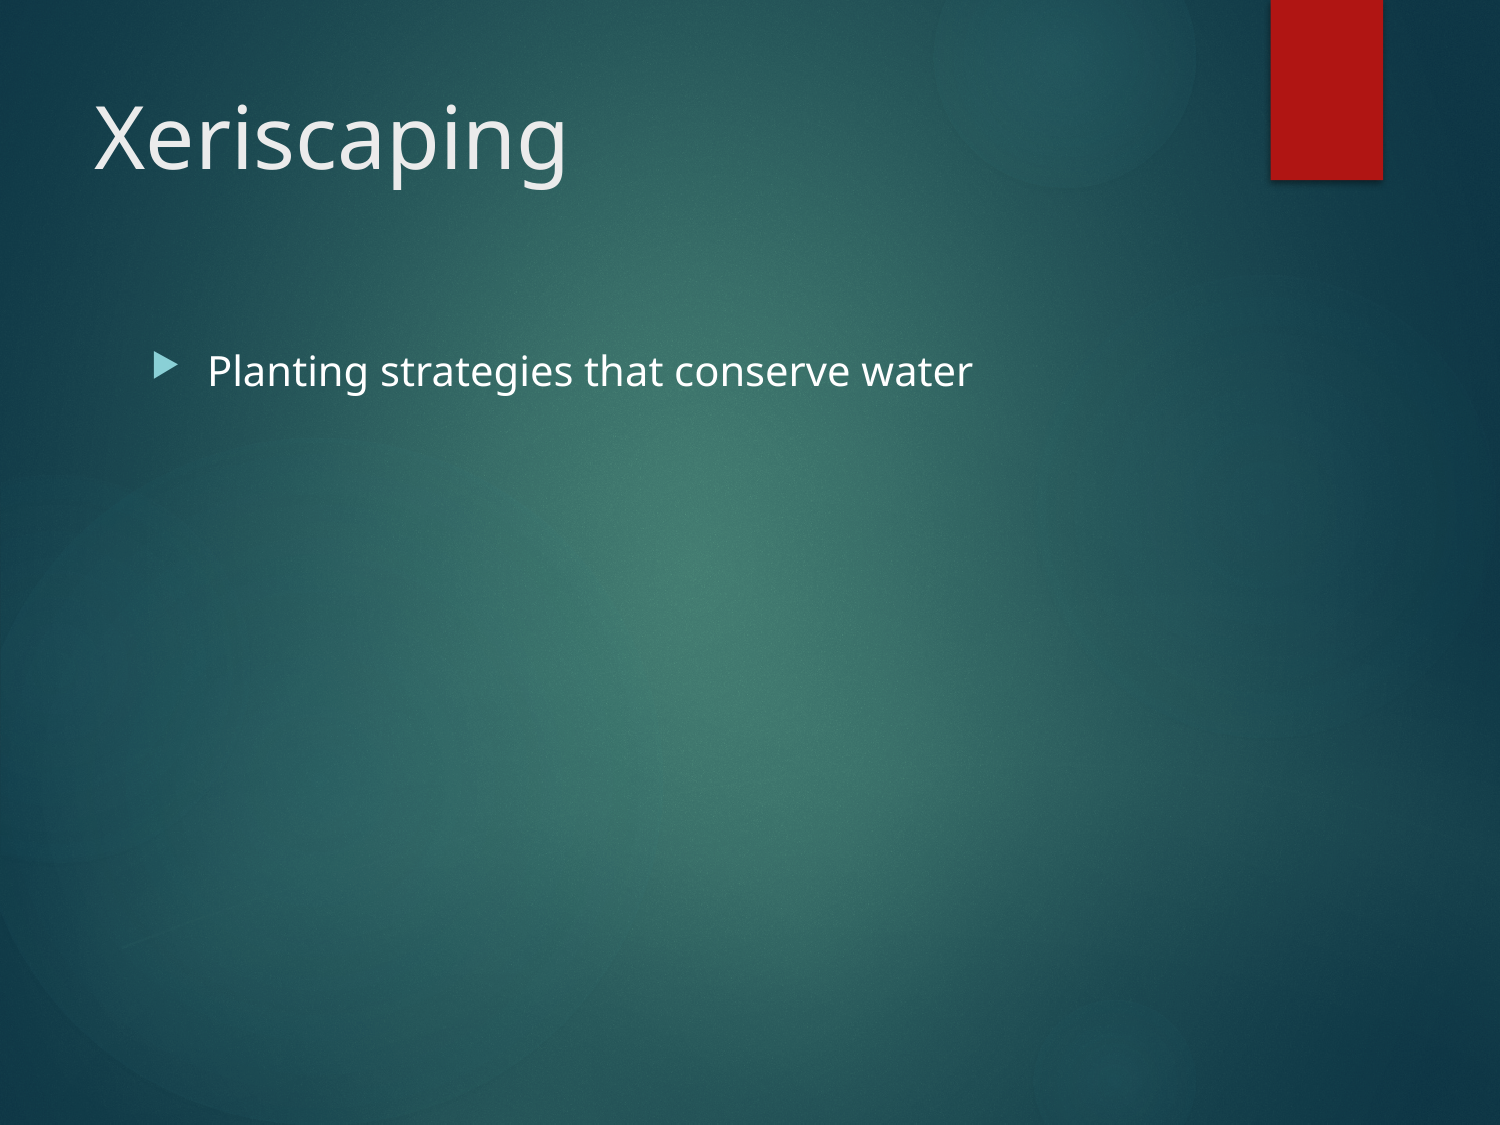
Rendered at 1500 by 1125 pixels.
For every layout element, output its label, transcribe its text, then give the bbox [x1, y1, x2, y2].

title Xeriscaping [79, 74, 1237, 304]
list Planting strategies that conserve water [135, 336, 1237, 1025]
